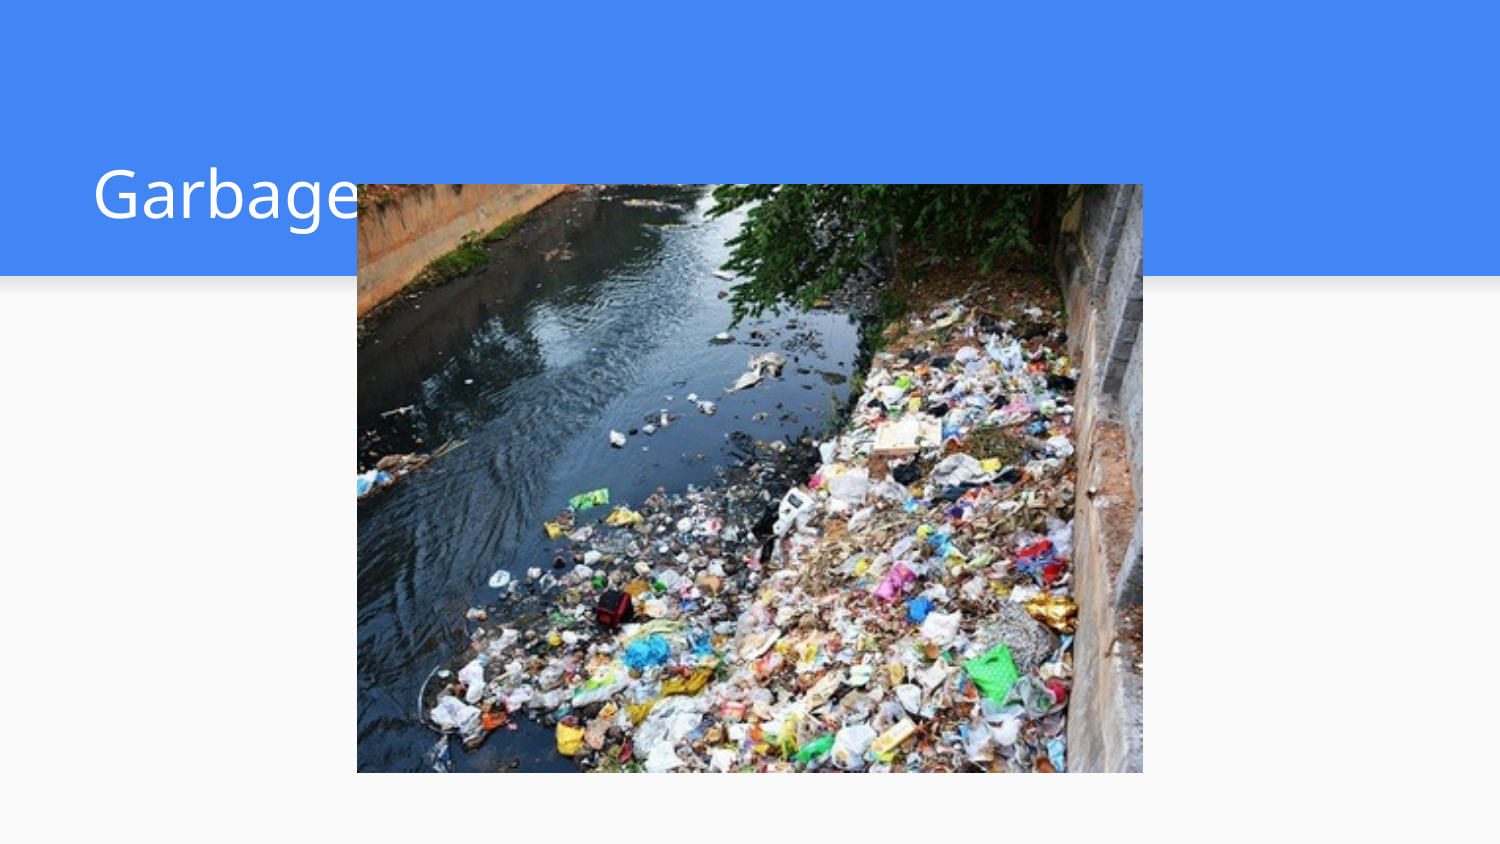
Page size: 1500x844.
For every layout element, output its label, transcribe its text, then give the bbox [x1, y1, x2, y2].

title Garbage [77, 121, 1427, 248]
picture [357, 183, 1143, 773]
